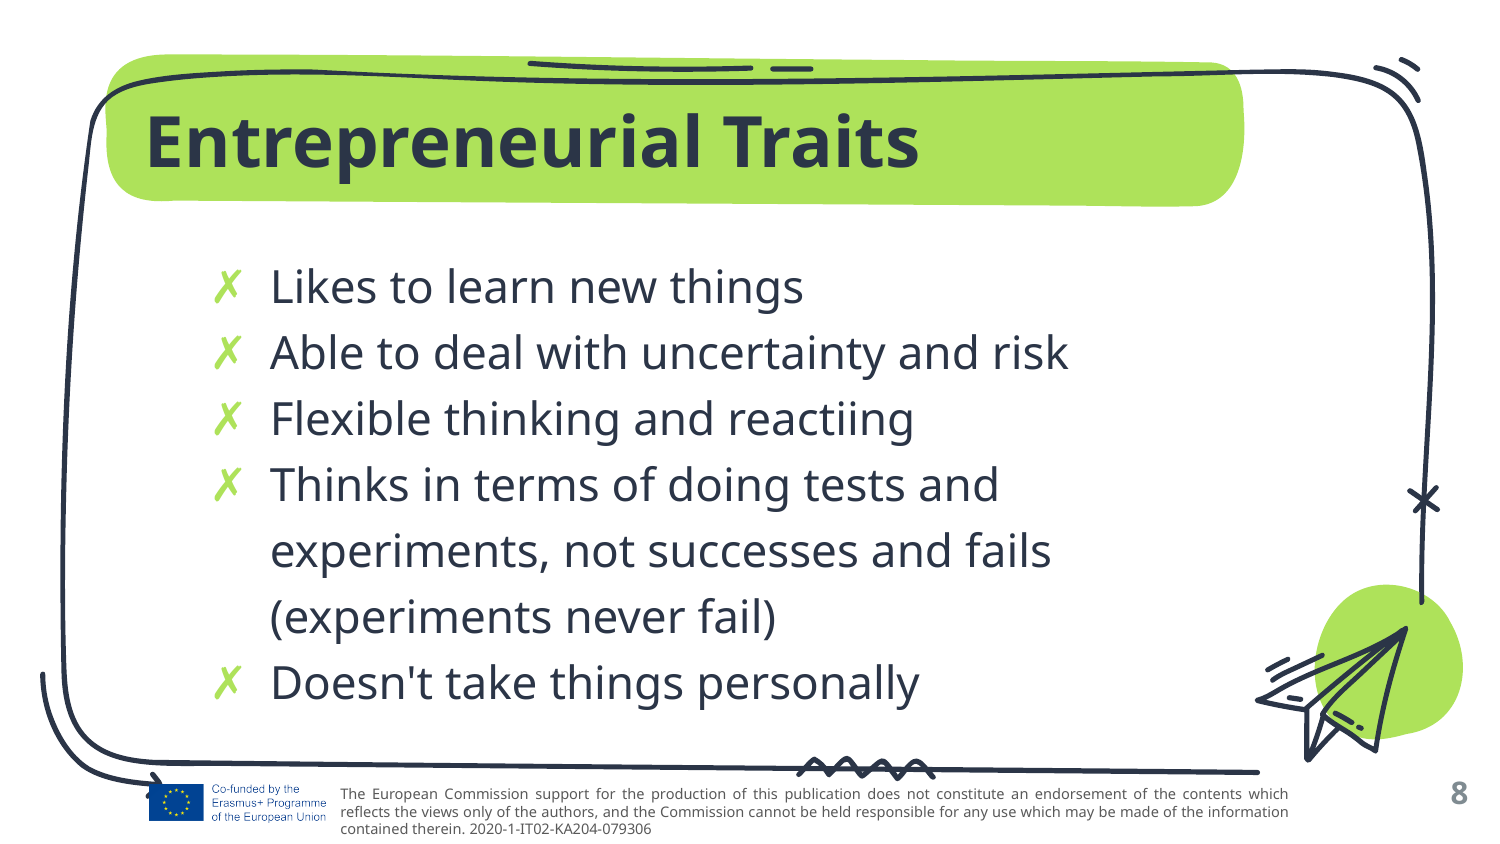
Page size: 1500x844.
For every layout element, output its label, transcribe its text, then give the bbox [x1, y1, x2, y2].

picture [149, 784, 326, 823]
text_box [1254, 625, 1409, 763]
list Likes to learn new things Able to deal with uncertainty and risk Flexible thinking and reactiing Thinks in terms of doing tests and experiments, not successes and fails (experiments never fail) Doesn't take things personally [194, 247, 1250, 713]
title Entrepreneurial Traits [144, 112, 1200, 178]
slide_number 8 [1378, 769, 1469, 820]
